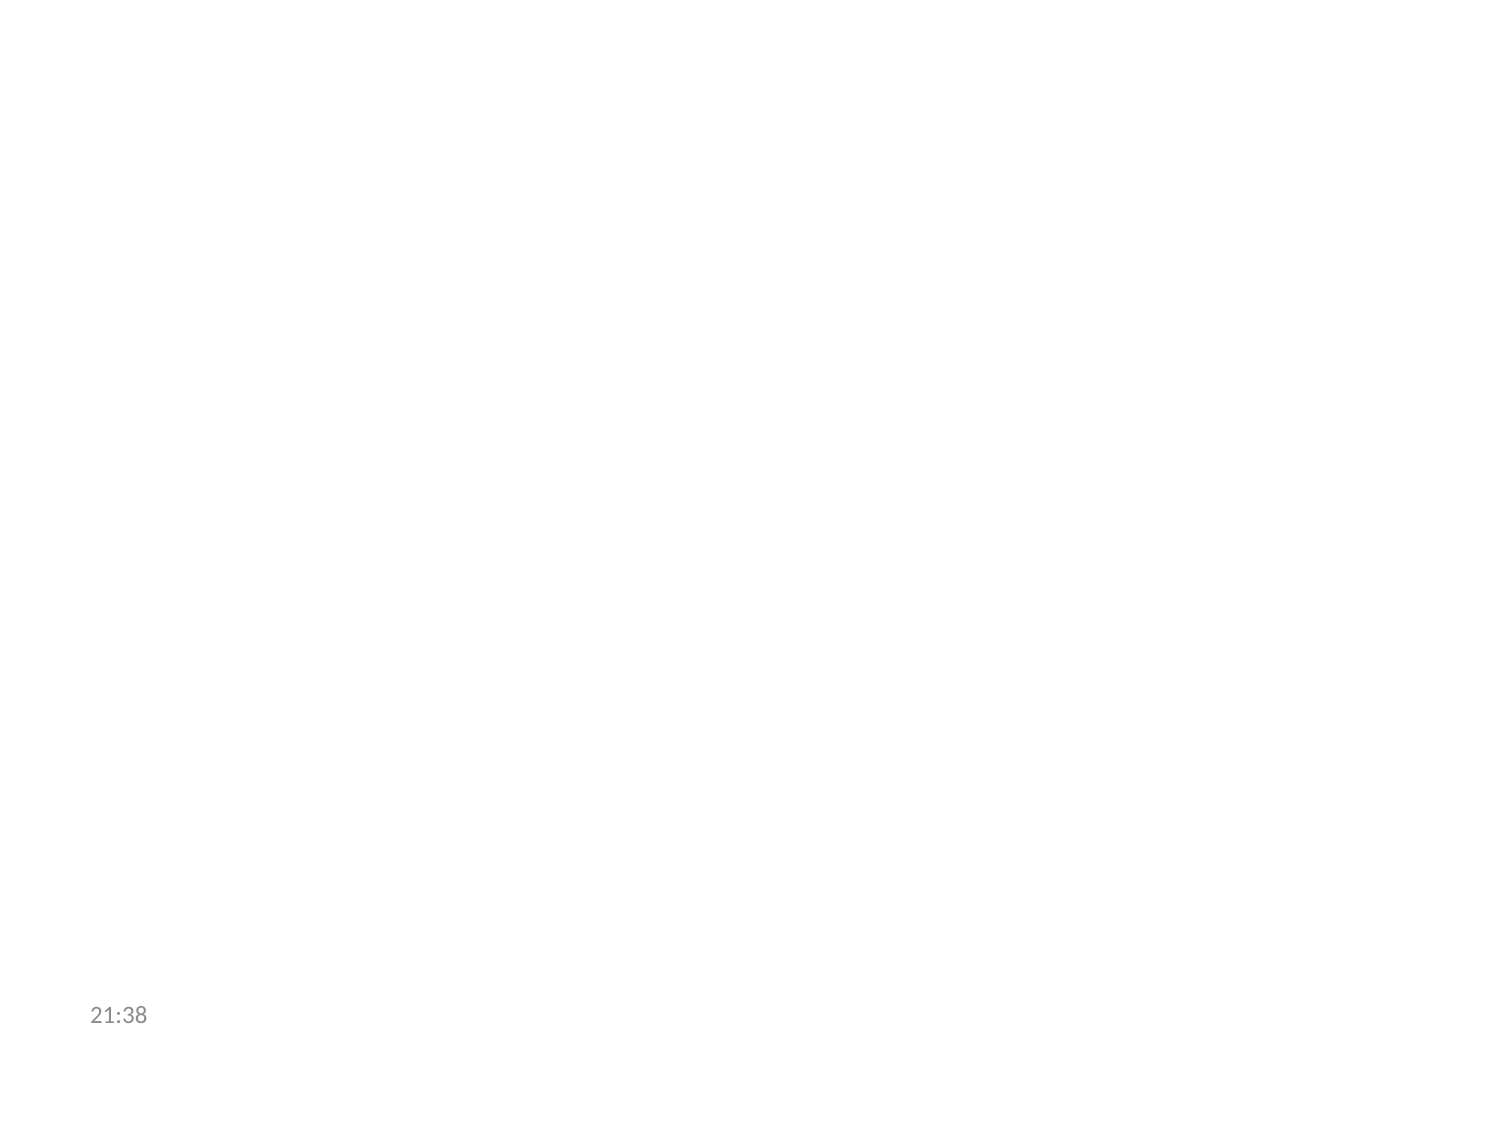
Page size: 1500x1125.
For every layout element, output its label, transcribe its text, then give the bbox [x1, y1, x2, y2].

text_box 15:35 [75, 983, 425, 1044]
